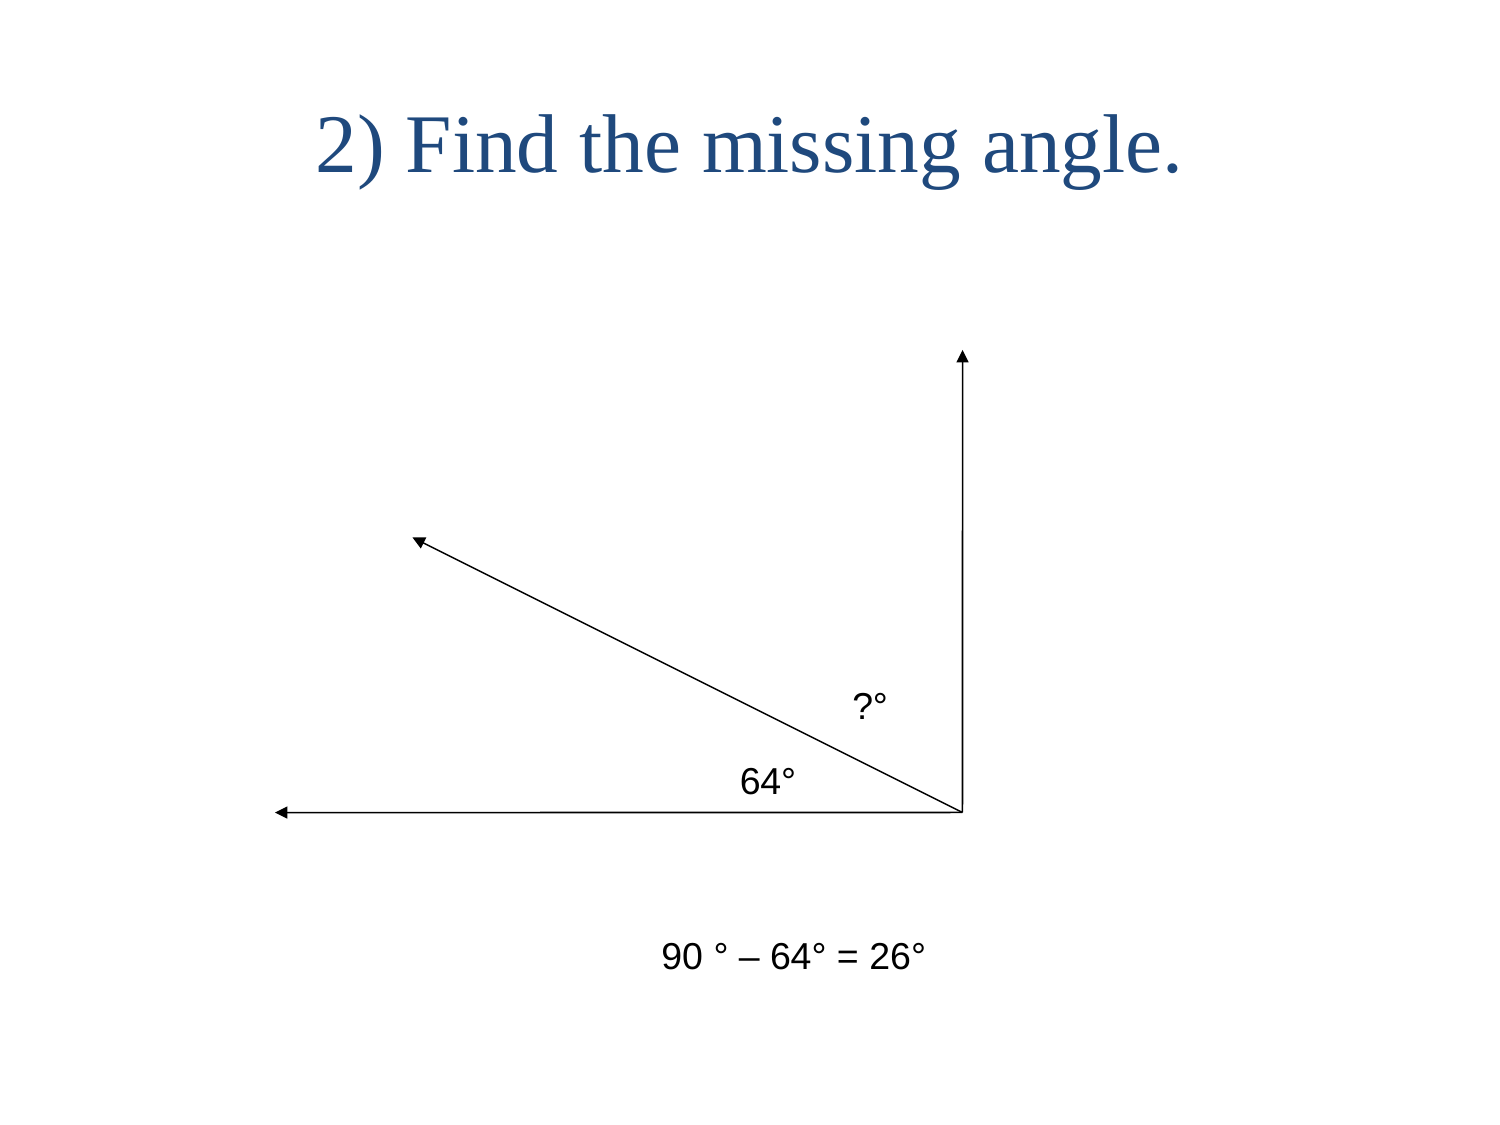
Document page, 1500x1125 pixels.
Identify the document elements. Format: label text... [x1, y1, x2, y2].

text_box [412, 537, 836, 749]
text_box ?° [837, 674, 950, 735]
text_box [274, 806, 961, 819]
text_box 64° [724, 749, 888, 810]
text_box [956, 349, 969, 812]
text_box 2) Find the missing angle. [74, 45, 1425, 233]
text_box 90 ° – 64° = 26° [524, 924, 1063, 985]
